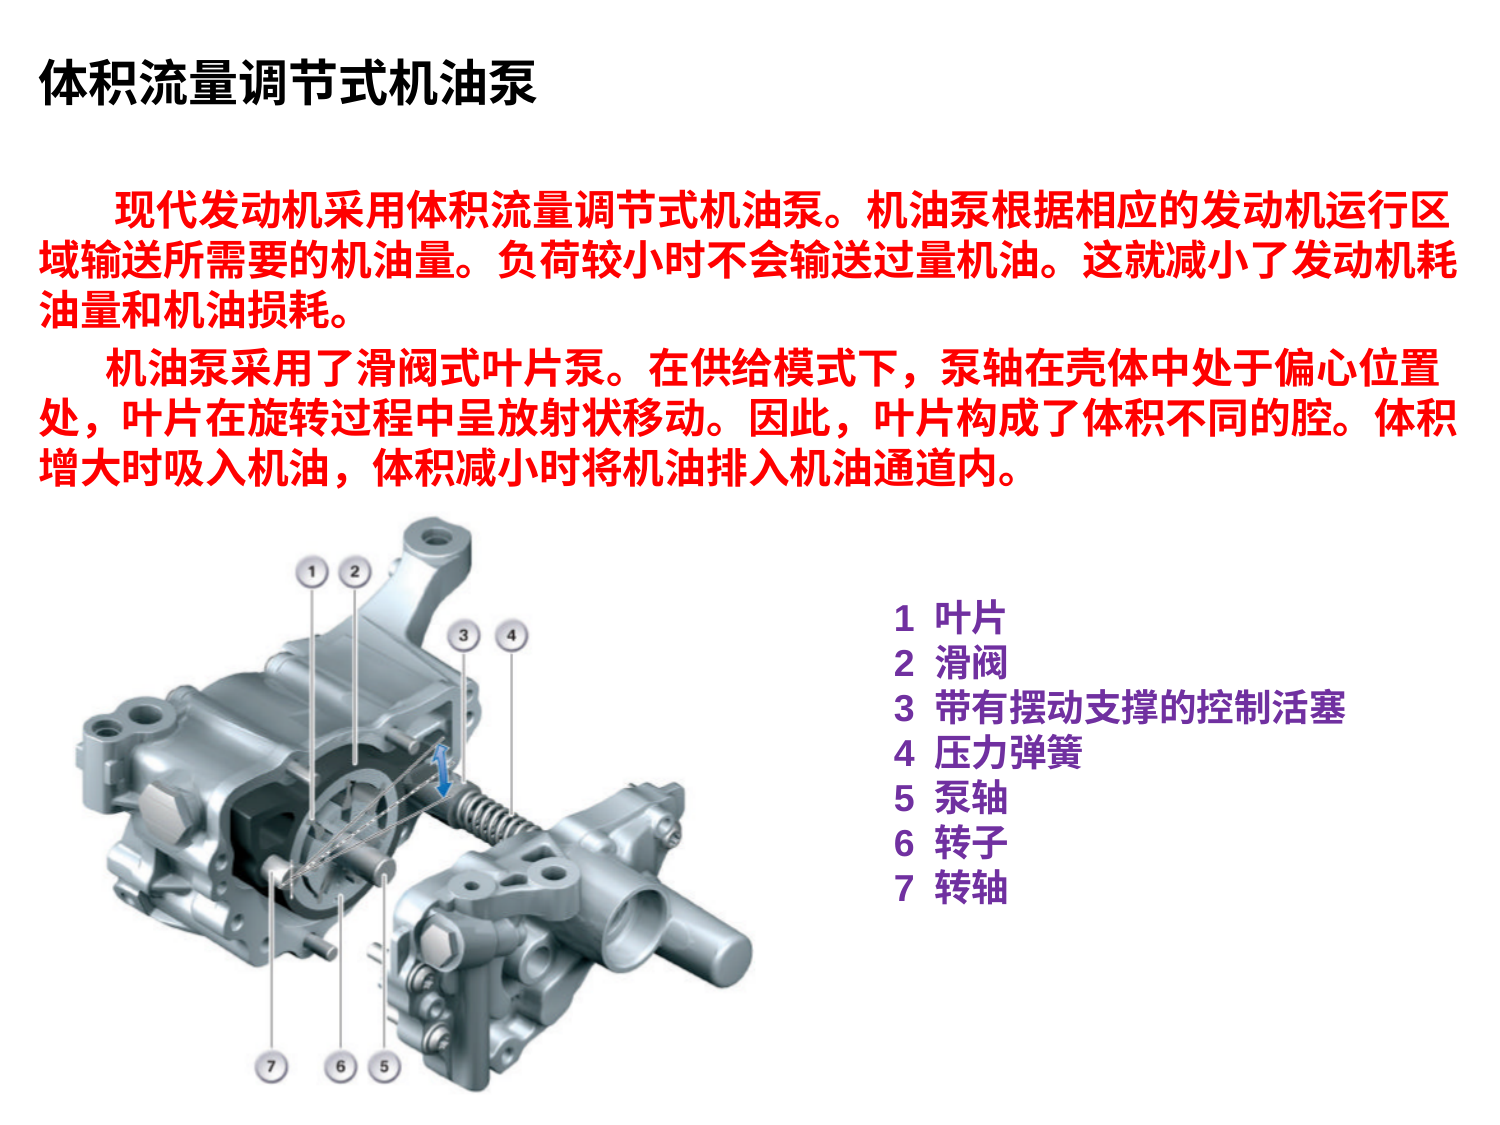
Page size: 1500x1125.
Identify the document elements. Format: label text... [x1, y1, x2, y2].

text_box 1 叶片 2 滑阀 3 带有摆动支撑的控制活塞 4 压力弹簧 5 泵轴 6 转子 7 转轴 [879, 586, 1397, 962]
title 体积流量调节式机油泵 [23, 41, 1360, 122]
picture [64, 491, 763, 1107]
list 现代发动机采用体积流量调节式机油泵。机油泵根据相应的发动机运行区域输送所需要的机油量。负荷较小时不会输送过量机油。这就减小了发动机耗油量和机油损耗。 机油泵采用了滑阀式叶片泵。在供给模式下，泵轴在壳体中处于偏心位置处，叶片在旋转过程中呈放射状移动。因此，叶片构成了体积不同的腔。体积增大时吸入机油，体积减小时将机油排入机油通道内。 [23, 176, 1479, 475]
